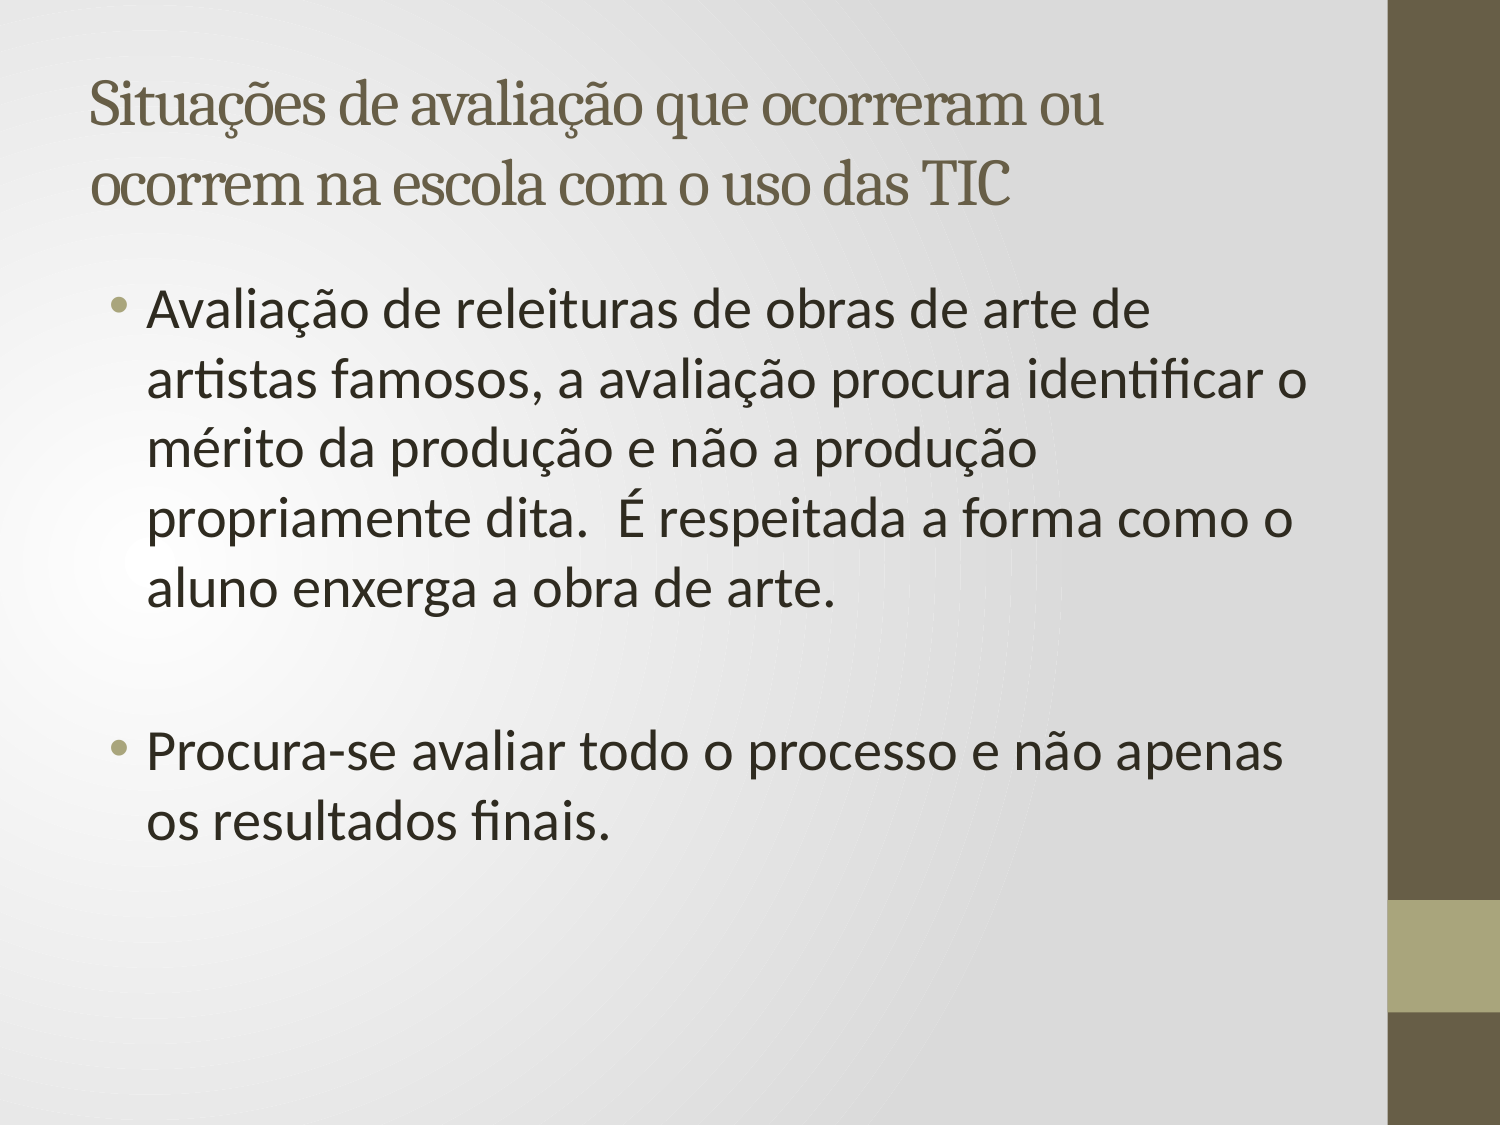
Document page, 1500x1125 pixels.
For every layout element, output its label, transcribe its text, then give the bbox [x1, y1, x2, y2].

list Avaliação de releituras de obras de arte de artistas famosos, a avaliação procura identificar o mérito da produção e não a produção propriamente dita. É respeitada a forma como o aluno enxerga a obra de arte. Procura-se avaliar todo o processo e não apenas os resultados finais. [75, 262, 1325, 1050]
title Situações de avaliação que ocorreram ou ocorrem na escola com o uso das TIC [75, 45, 1325, 233]
